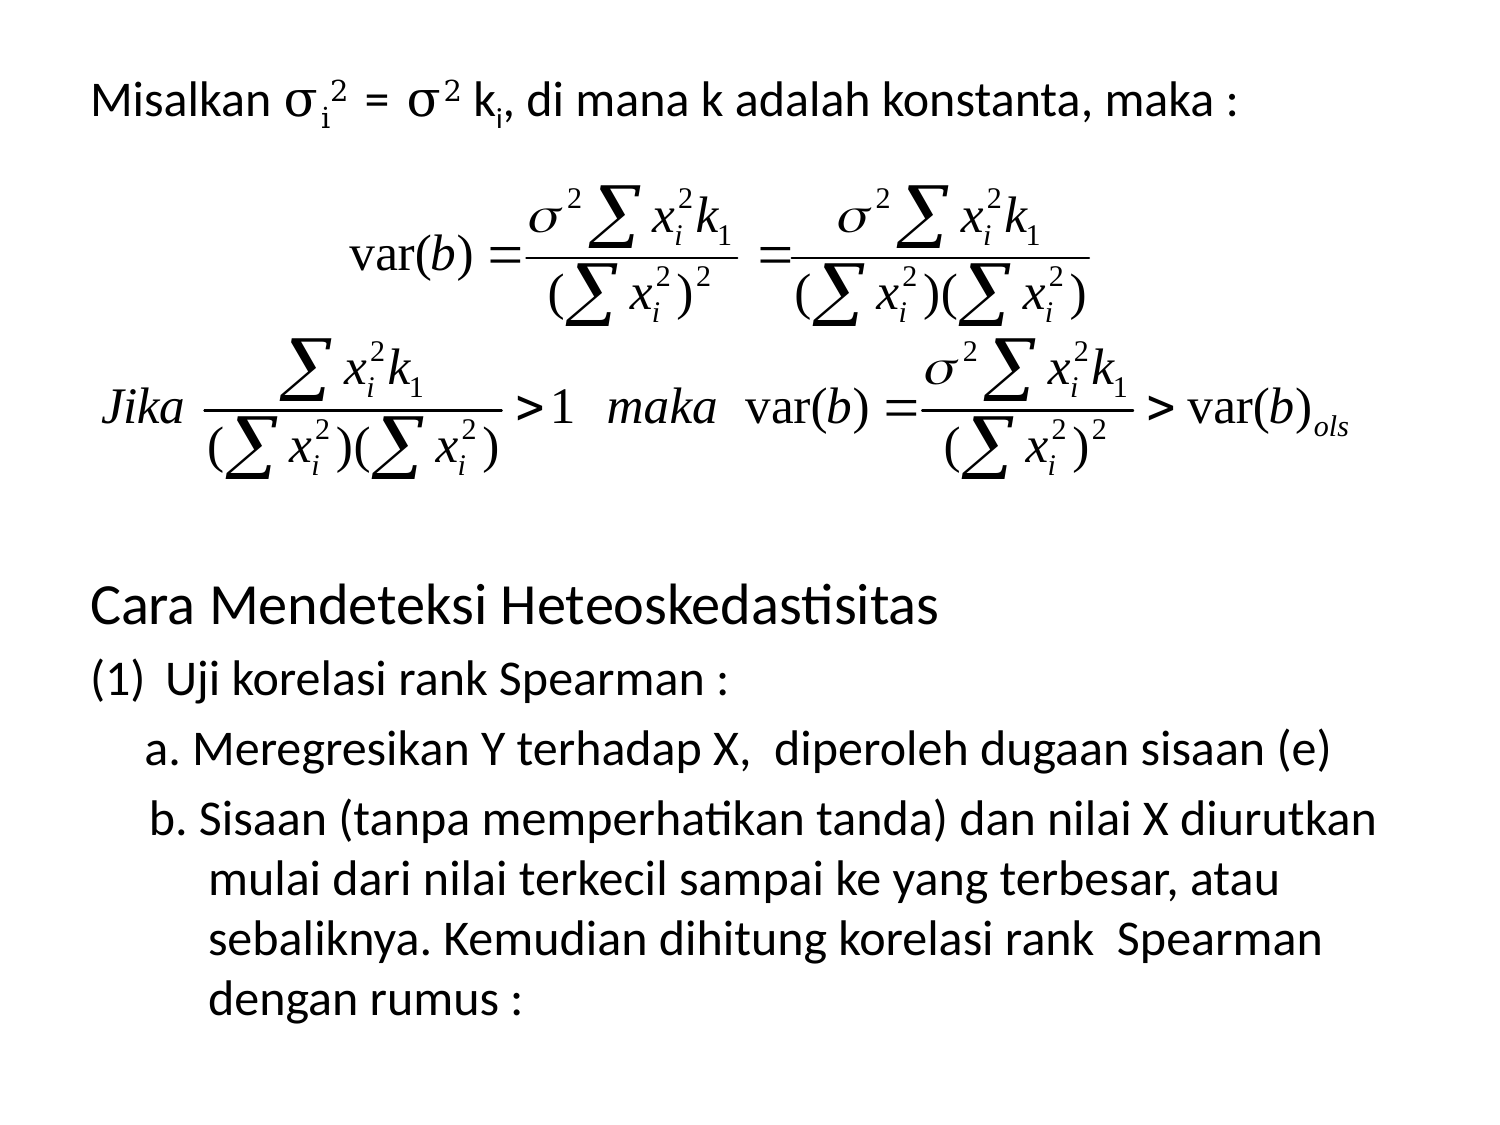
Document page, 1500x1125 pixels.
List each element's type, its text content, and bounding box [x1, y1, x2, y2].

list Misalkan σi2 = σ2 ki, di mana k adalah konstanta, maka : Cara Mendeteksi Heteoskedastisitas Uji korelasi rank Spearman : a. Meregresikan Y terhadap X, diperoleh dugaan sisaan (e) b. Sisaan (tanpa memperhatikan tanda) dan nilai X diurutkan mulai dari nilai terkecil sampai ke yang terbesar, atau sebaliknya. Kemudian dihitung korelasi rank Spearman dengan rumus : [75, 58, 1425, 1067]
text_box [90, 175, 1360, 493]
